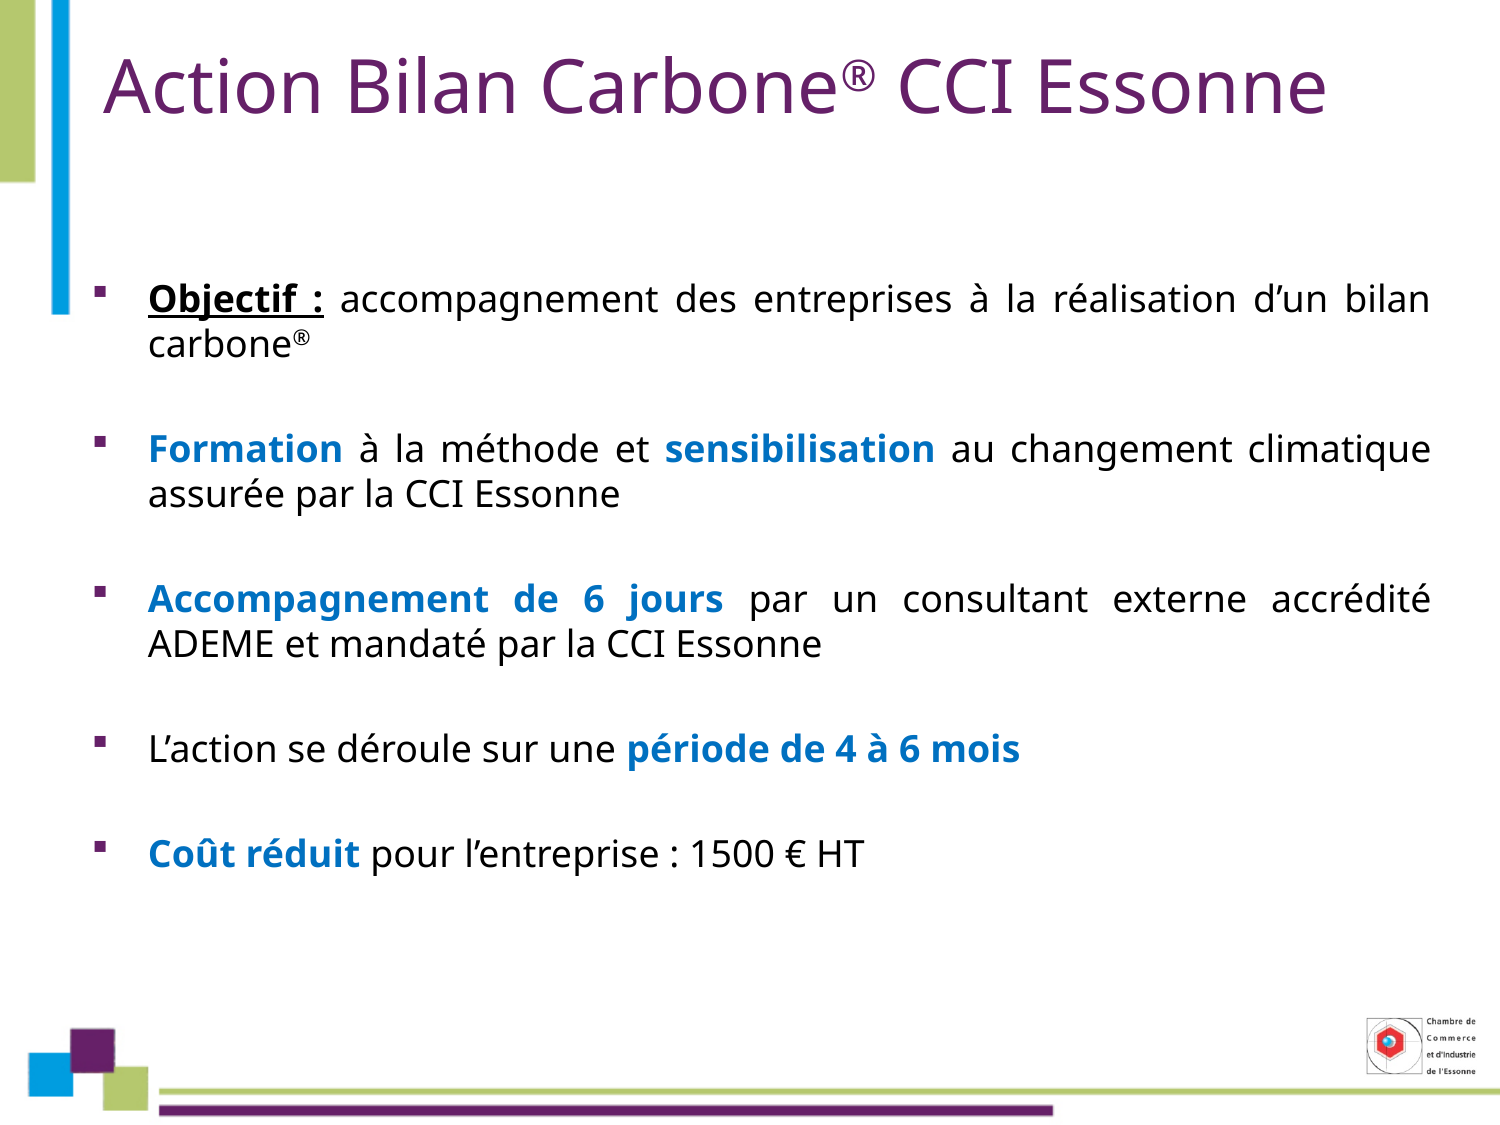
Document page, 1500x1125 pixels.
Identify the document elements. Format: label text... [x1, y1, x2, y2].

picture [0, 1011, 1500, 1125]
title Action Bilan Carbone® CCI Essonne [88, 30, 1447, 149]
list Objectif : accompagnement des entreprises à la réalisation d’un bilan carbone® Formation à la méthode et sensibilisation au changement climatique assurée par la CCI Essonne Accompagnement de 6 jours par un consultant externe accrédité ADEME et mandaté par la CCI Essonne L’action se déroule sur une période de 4 à 6 mois Coût réduit pour l’entreprise : 1500 € HT [76, 267, 1447, 964]
picture [0, 0, 83, 322]
